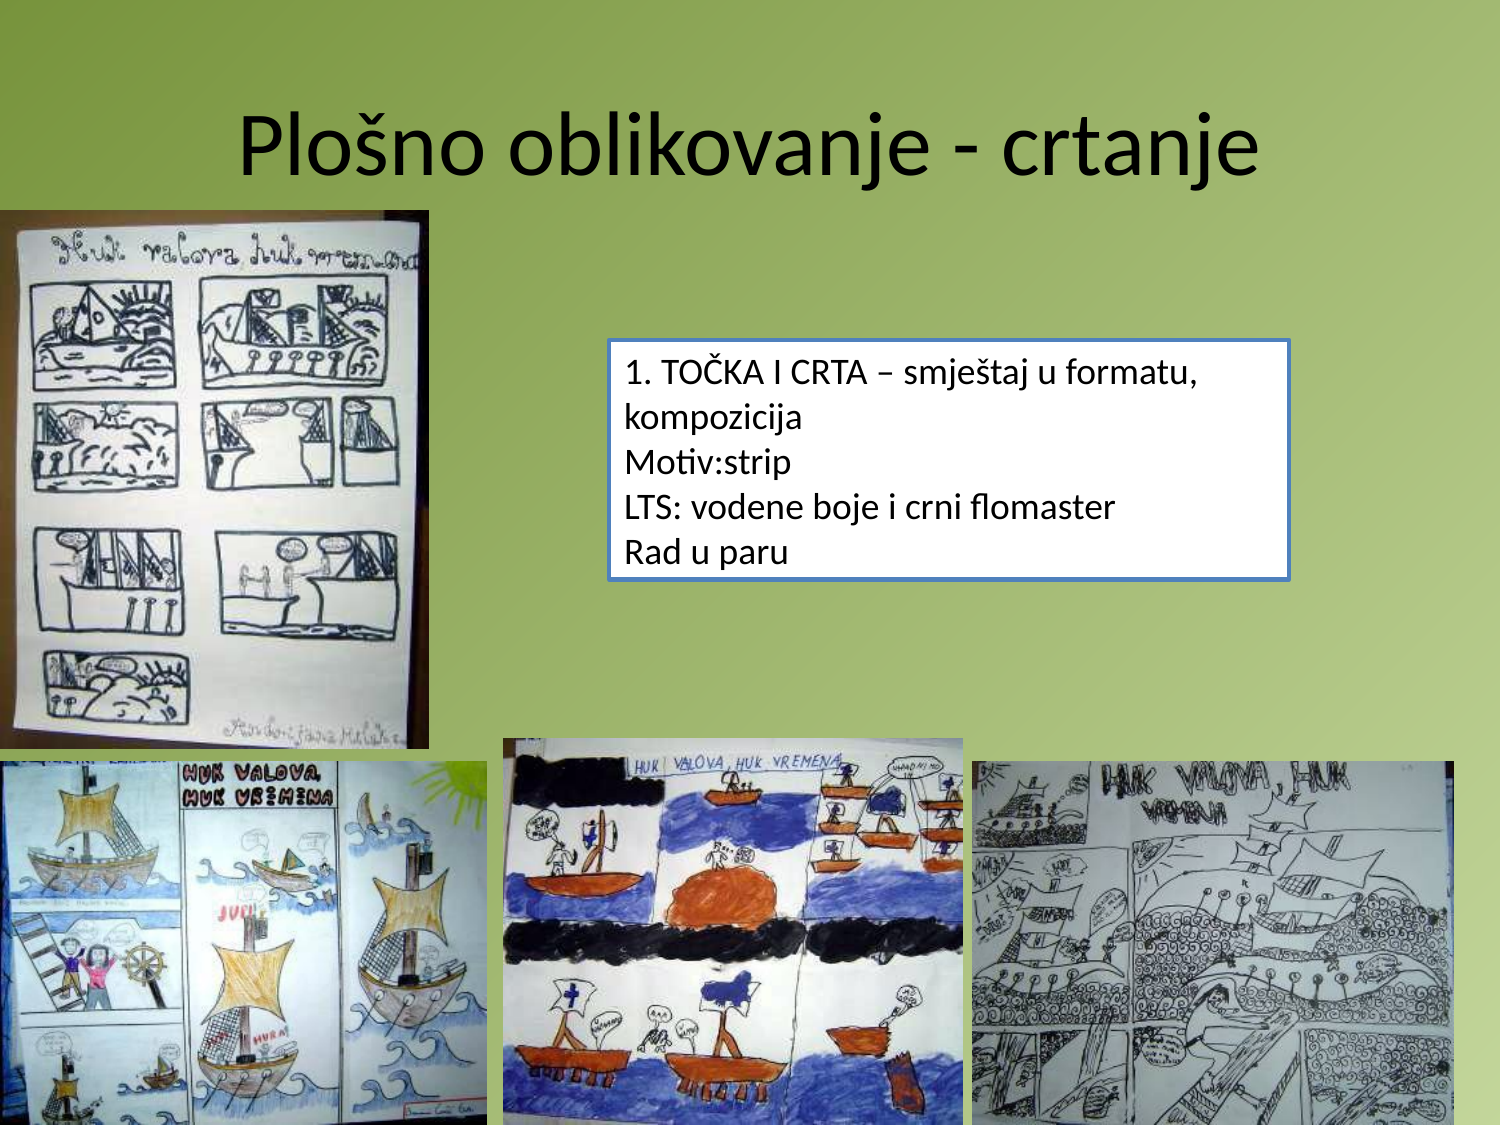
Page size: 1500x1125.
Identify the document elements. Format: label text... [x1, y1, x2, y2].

title Plošno oblikovanje - crtanje [74, 44, 1426, 233]
picture [0, 761, 487, 1125]
picture [972, 761, 1454, 1125]
text_box 1. TOČKA I CRTA – smještaj u formatu, kompozicija Motiv:strip LTS: vodene boje i crni flomaster Rad u paru [607, 338, 1291, 582]
picture [503, 737, 963, 1125]
picture [0, 210, 429, 749]
